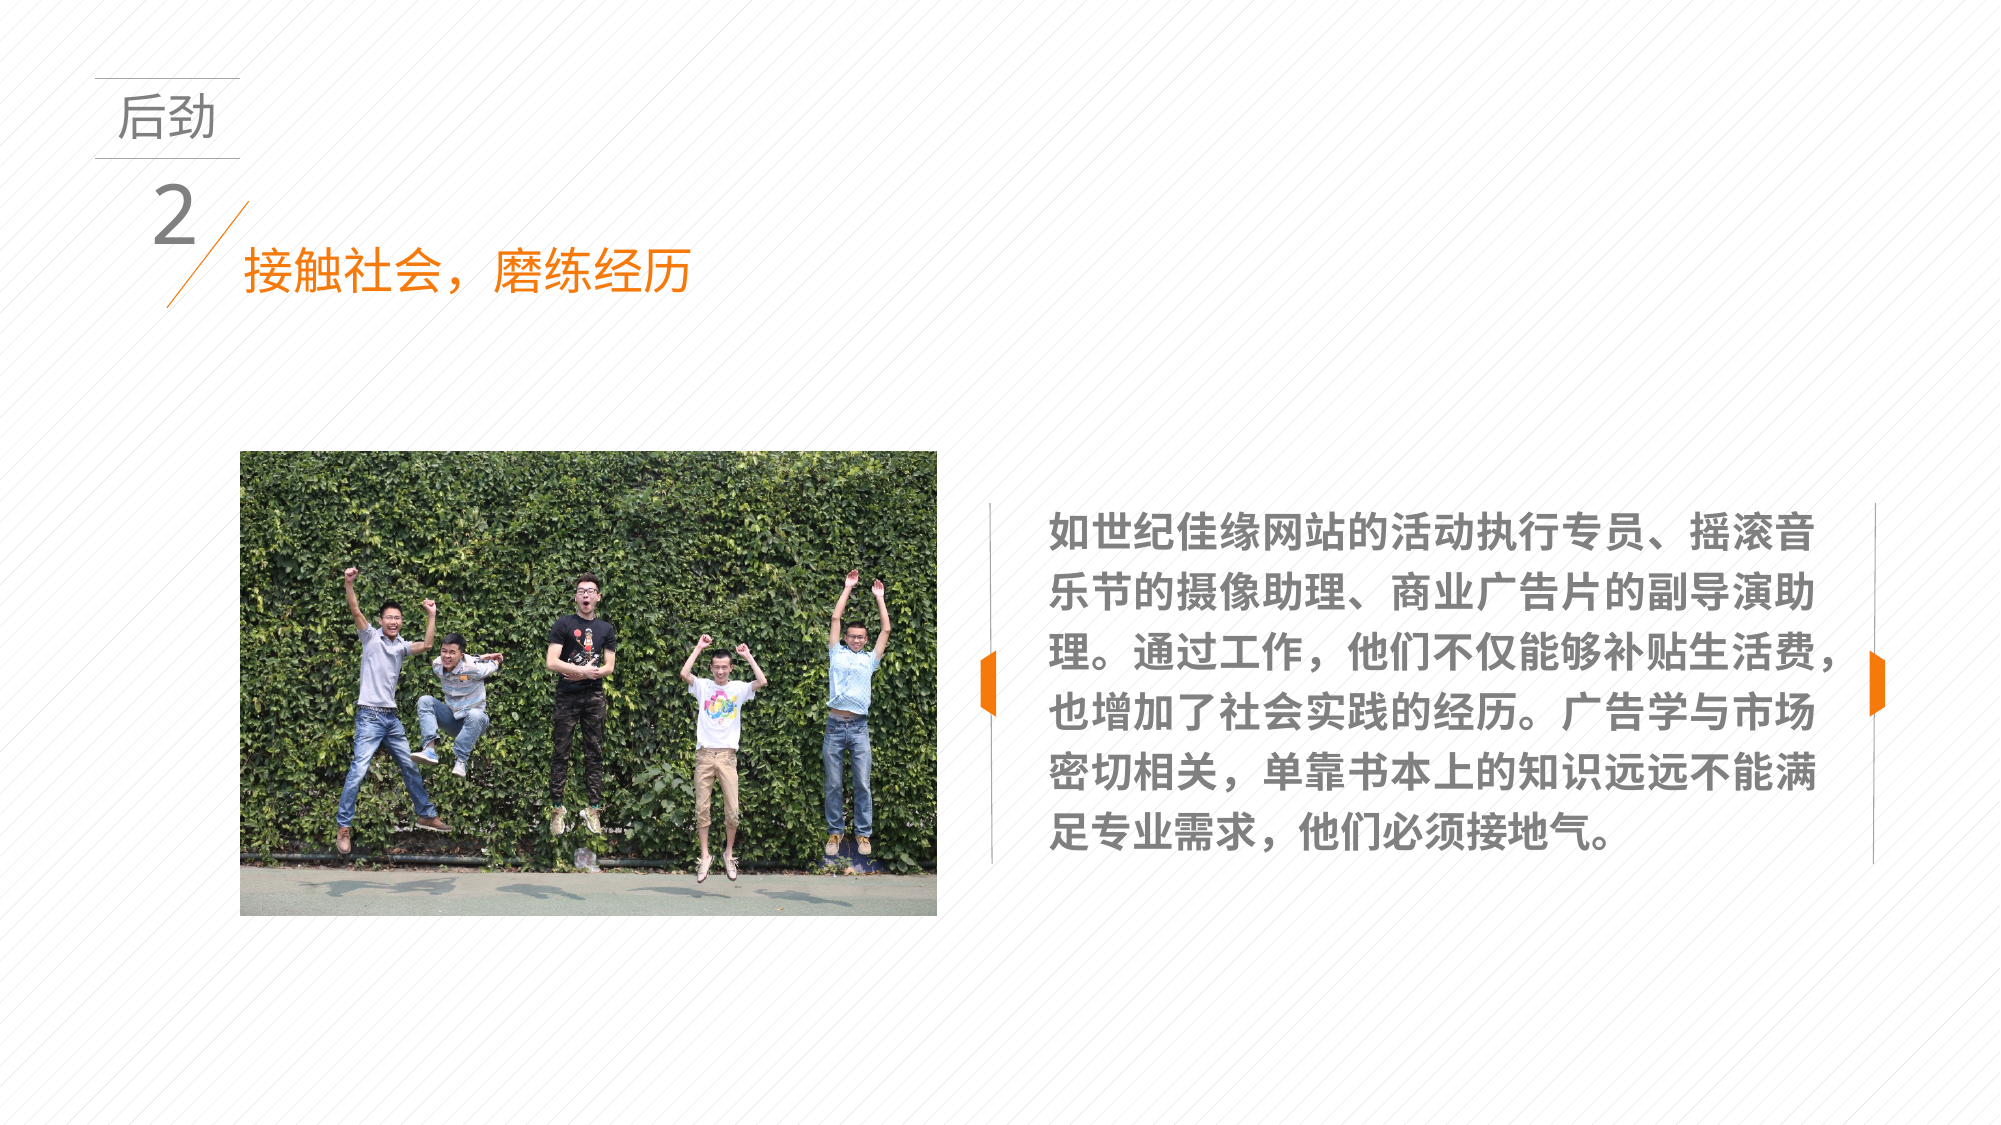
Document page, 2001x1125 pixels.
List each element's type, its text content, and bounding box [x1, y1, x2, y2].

picture [240, 451, 937, 916]
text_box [1869, 502, 1886, 865]
text_box 如世纪佳缘网站的活动执行专员、摇滚音乐节的摄像助理、商业广告片的副导演助理。通过工作，他们不仅能够补贴生活费，也增加了社会实践的经历。广告学与市场密切相关，单靠书本上的知识远远不能满足专业需求，他们必须接地气。 [1033, 488, 1832, 864]
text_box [980, 502, 996, 865]
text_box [94, 78, 754, 308]
